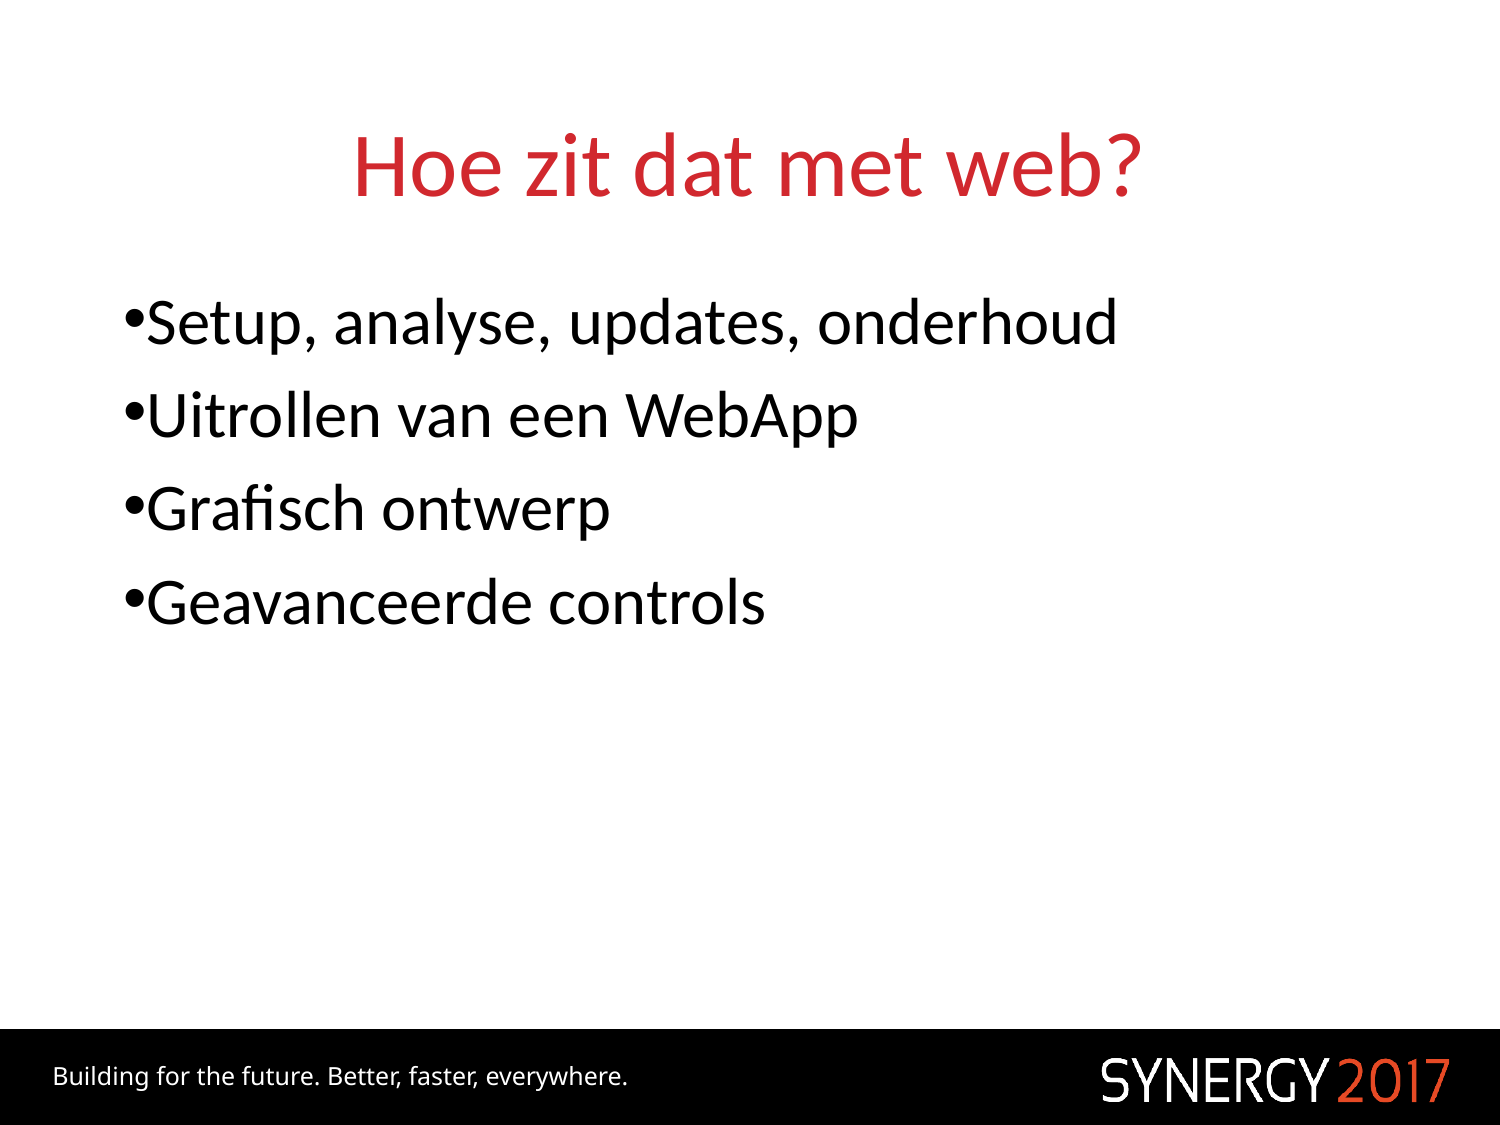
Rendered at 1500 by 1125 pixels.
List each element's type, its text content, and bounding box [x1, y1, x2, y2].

picture [1087, 1042, 1463, 1118]
list Setup, analyse, updates, onderhoud Uitrollen van een WebApp Grafisch ontwerp Geavanceerde controls [75, 262, 1425, 1005]
title Hoe zit dat met web? [75, 66, 1425, 254]
